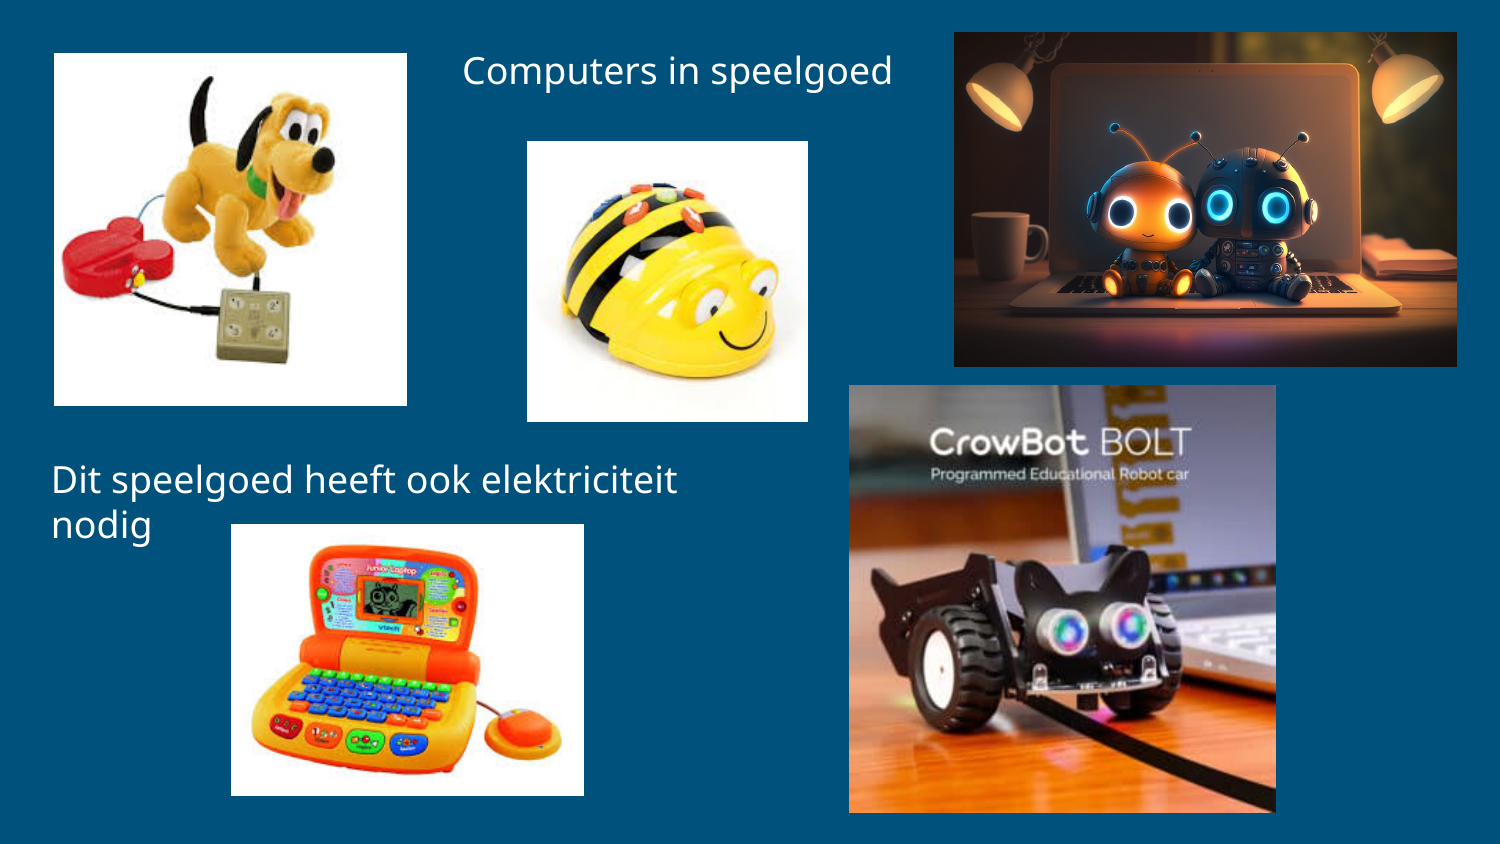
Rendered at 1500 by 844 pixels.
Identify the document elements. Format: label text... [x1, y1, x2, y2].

text_box Computers in speelgoed [446, 32, 915, 108]
picture [850, 386, 1275, 812]
picture [955, 33, 1456, 366]
picture [528, 142, 807, 421]
text_box Dit speelgoed heeft ook elektriciteit nodig [35, 441, 779, 562]
picture [232, 525, 583, 795]
picture [55, 54, 406, 405]
